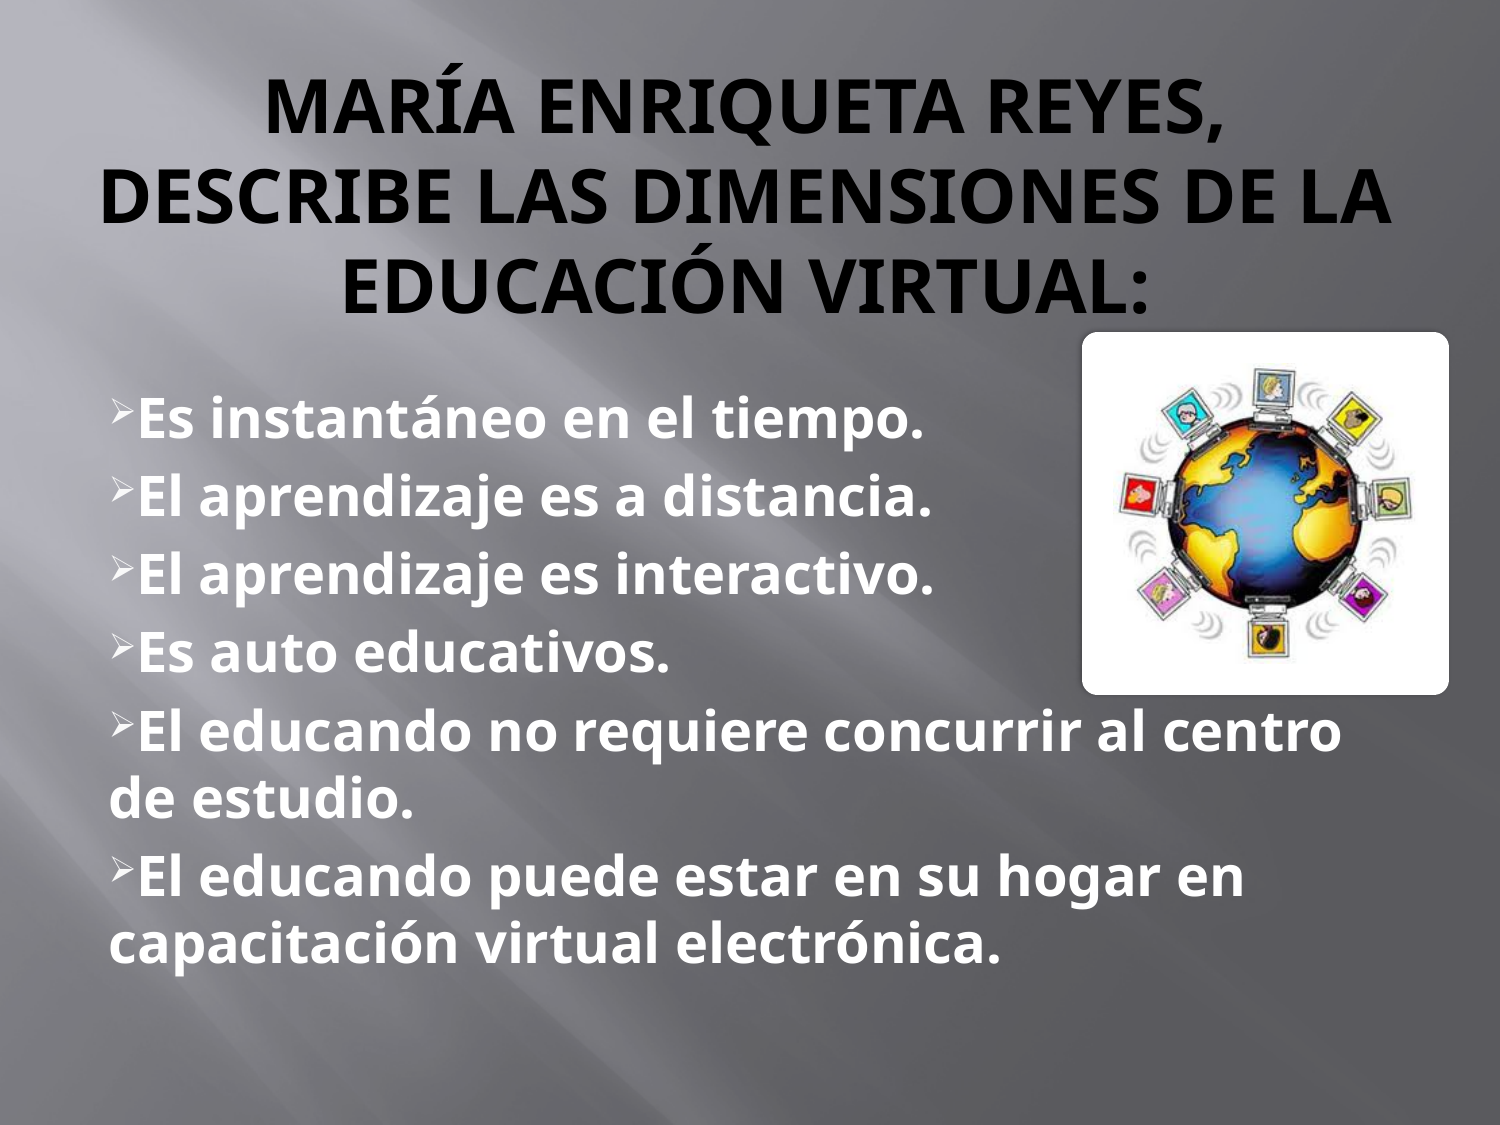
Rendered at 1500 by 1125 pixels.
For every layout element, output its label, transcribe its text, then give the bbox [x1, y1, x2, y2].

subtitle Es instantáneo en el tiempo. El aprendizaje es a distancia. El aprendizaje es interactivo. Es auto educativos. El educando no requiere concurrir al centro de estudio. El educando puede estar en su hogar en capacitación virtual electrónica. [93, 375, 1372, 985]
title María Enriqueta Reyes, describe las dimensiones de la educación virtual: [70, 0, 1421, 329]
picture [1113, 363, 1419, 665]
